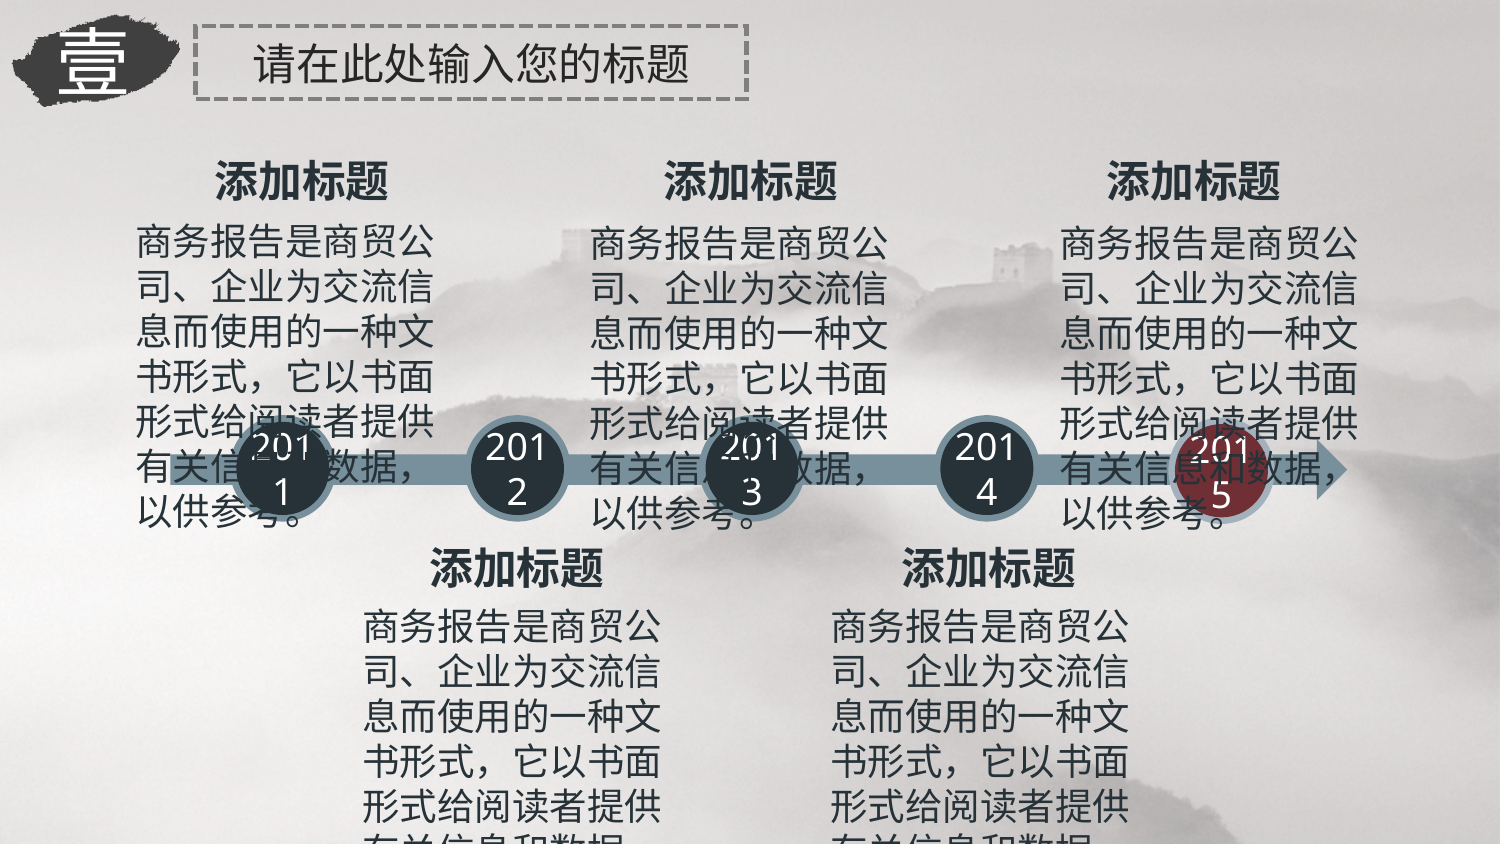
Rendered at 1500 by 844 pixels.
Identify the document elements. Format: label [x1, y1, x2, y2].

text_box [933, 414, 1041, 522]
text_box [698, 414, 806, 522]
picture [0, 0, 1500, 844]
text_box [229, 414, 337, 522]
text_box [464, 414, 571, 522]
text_box [1168, 417, 1275, 525]
